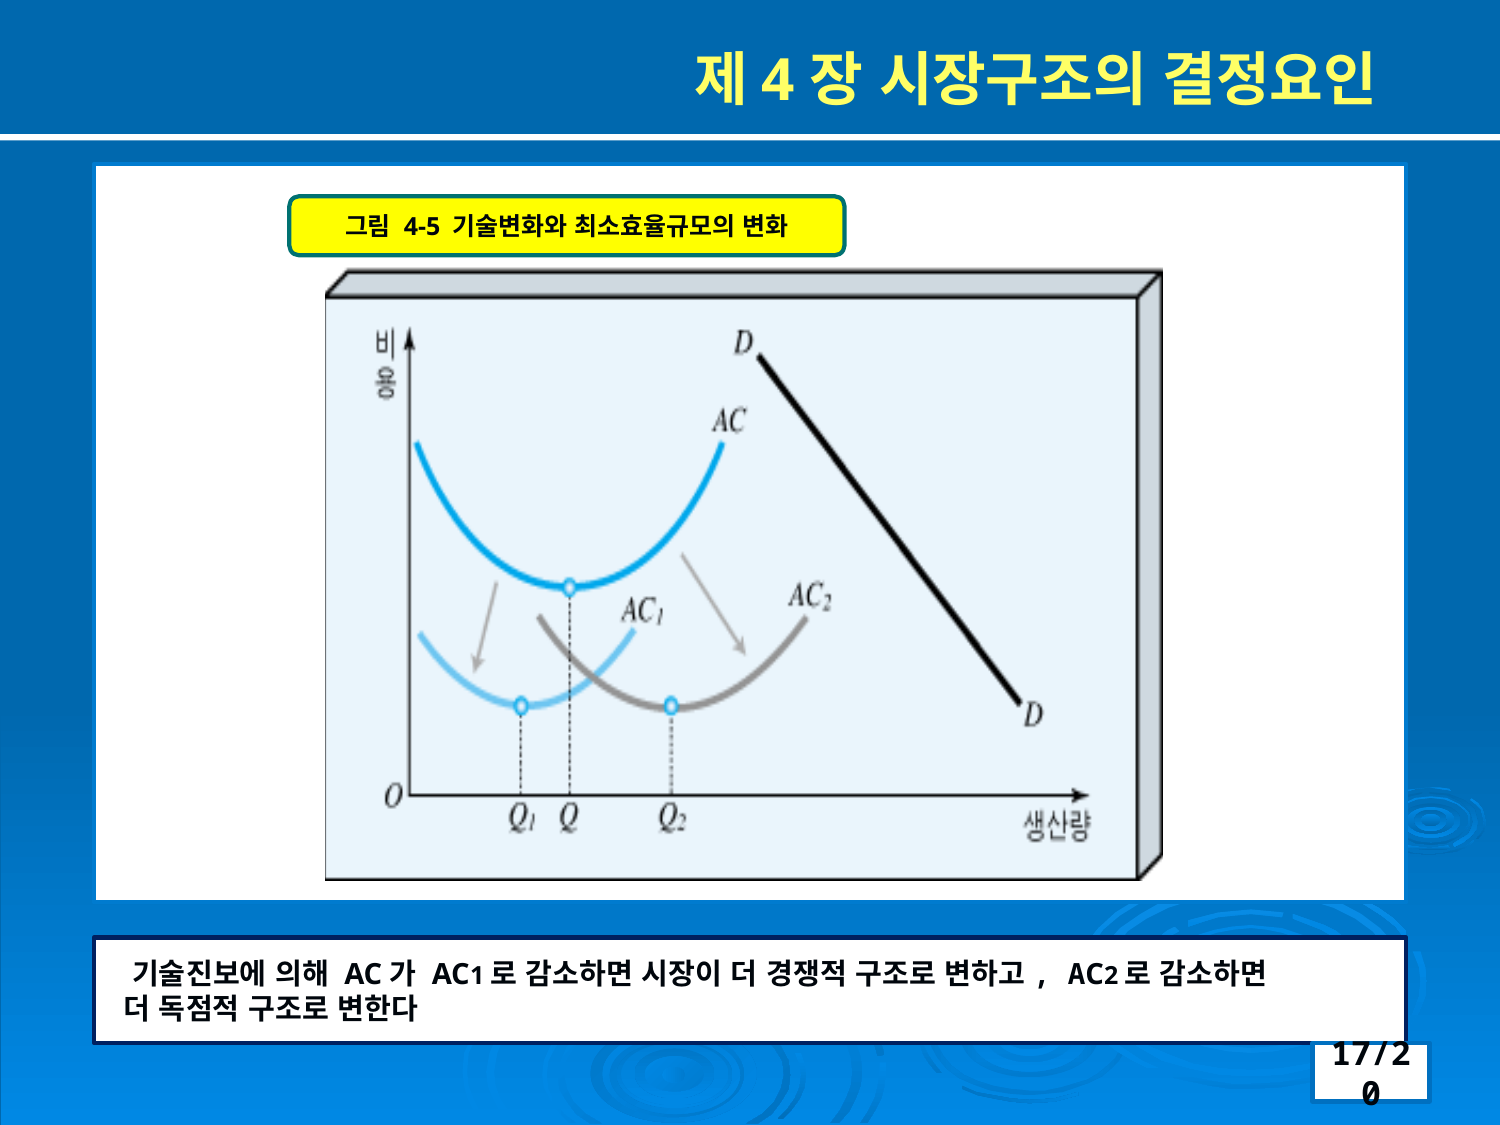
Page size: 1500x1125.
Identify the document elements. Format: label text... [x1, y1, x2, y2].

text_box 기술진보에 의해 AC가 AC1로 감소하면 시장이 더 경쟁적 구조로 변하고, AC2로 감소하면 더 독점적 구조로 변한다 [92, 935, 1408, 1045]
picture [324, 196, 1164, 882]
text_box [92, 162, 1408, 904]
text_box 17/20 [1310, 1041, 1432, 1104]
text_box 그림 4-5 기술변화와 최소효율규모의 변화 [287, 194, 325, 258]
text_box 제4장 시장구조의 결정요인 [679, 35, 1455, 120]
